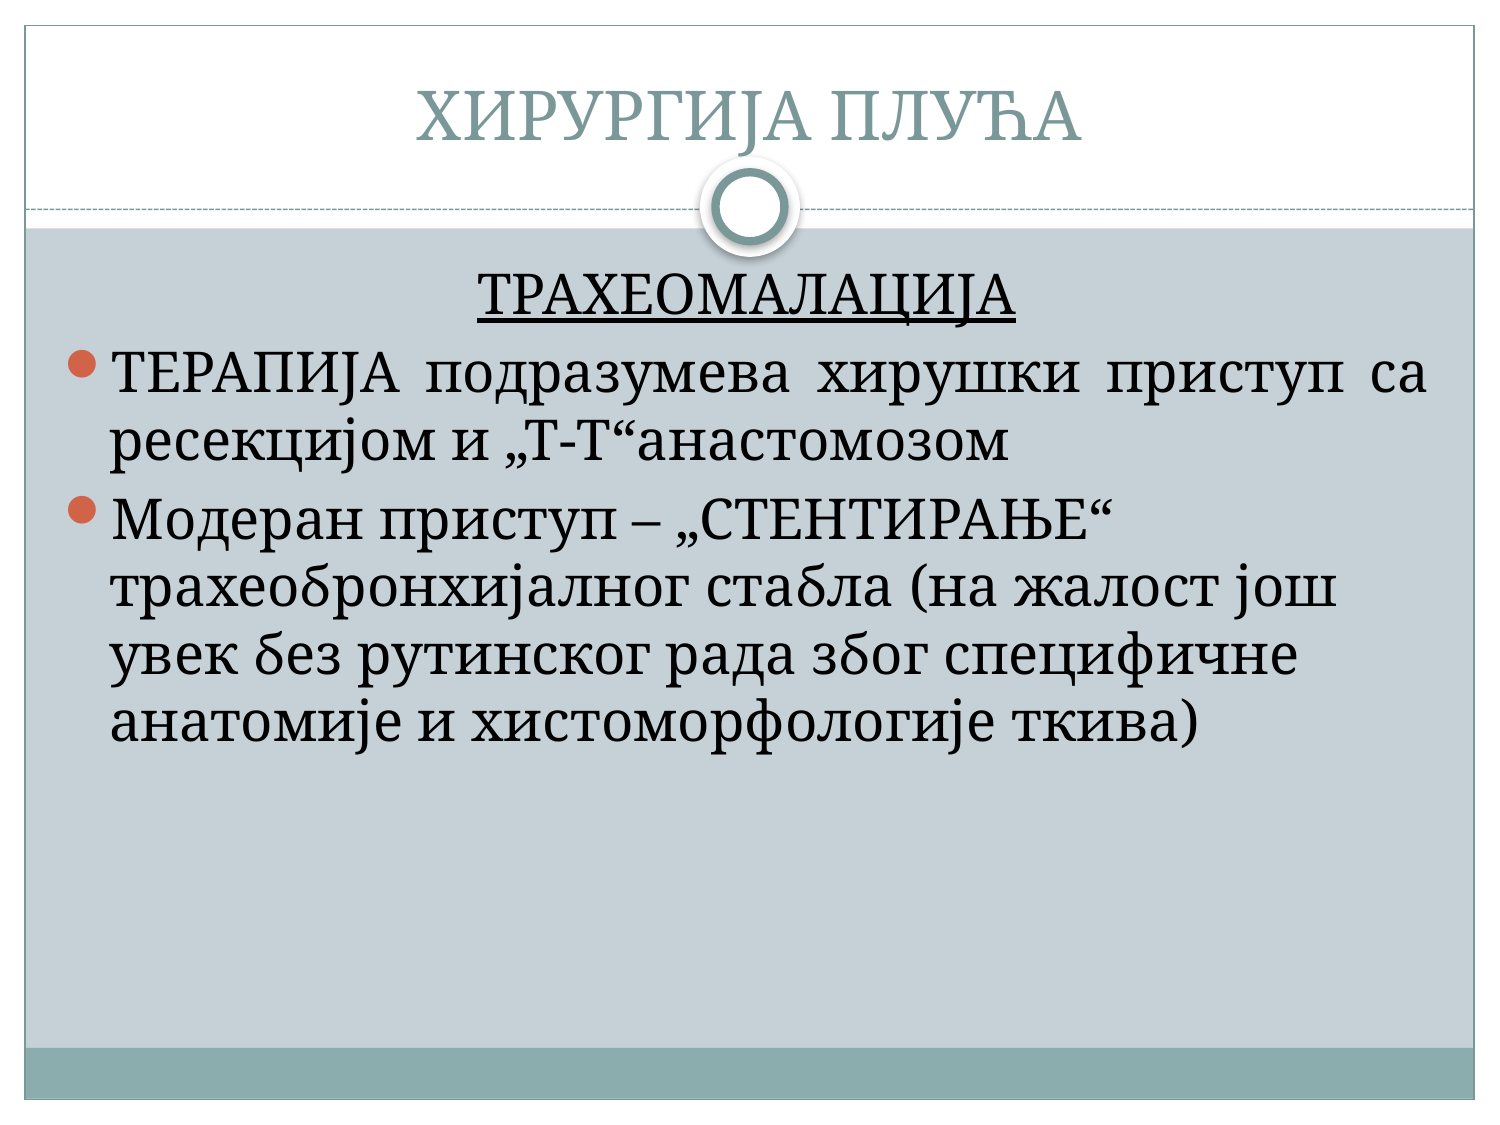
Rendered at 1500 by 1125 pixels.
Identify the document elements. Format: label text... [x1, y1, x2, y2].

title ХИРУРГИЈА ПЛУЋА [49, 37, 1450, 162]
list ТРАХЕОМАЛАЦИЈА ТЕРАПИЈА подразумева хирушки приступ са ресекцијом и „Т-Т“анастомозом Модеран приступ – „СТЕНТИРАЊЕ“ трахеобронхијалног стабла (на жалост још увек без рутинског рада због специфичне анатомије и хистоморфологије ткива) [49, 250, 1445, 997]
